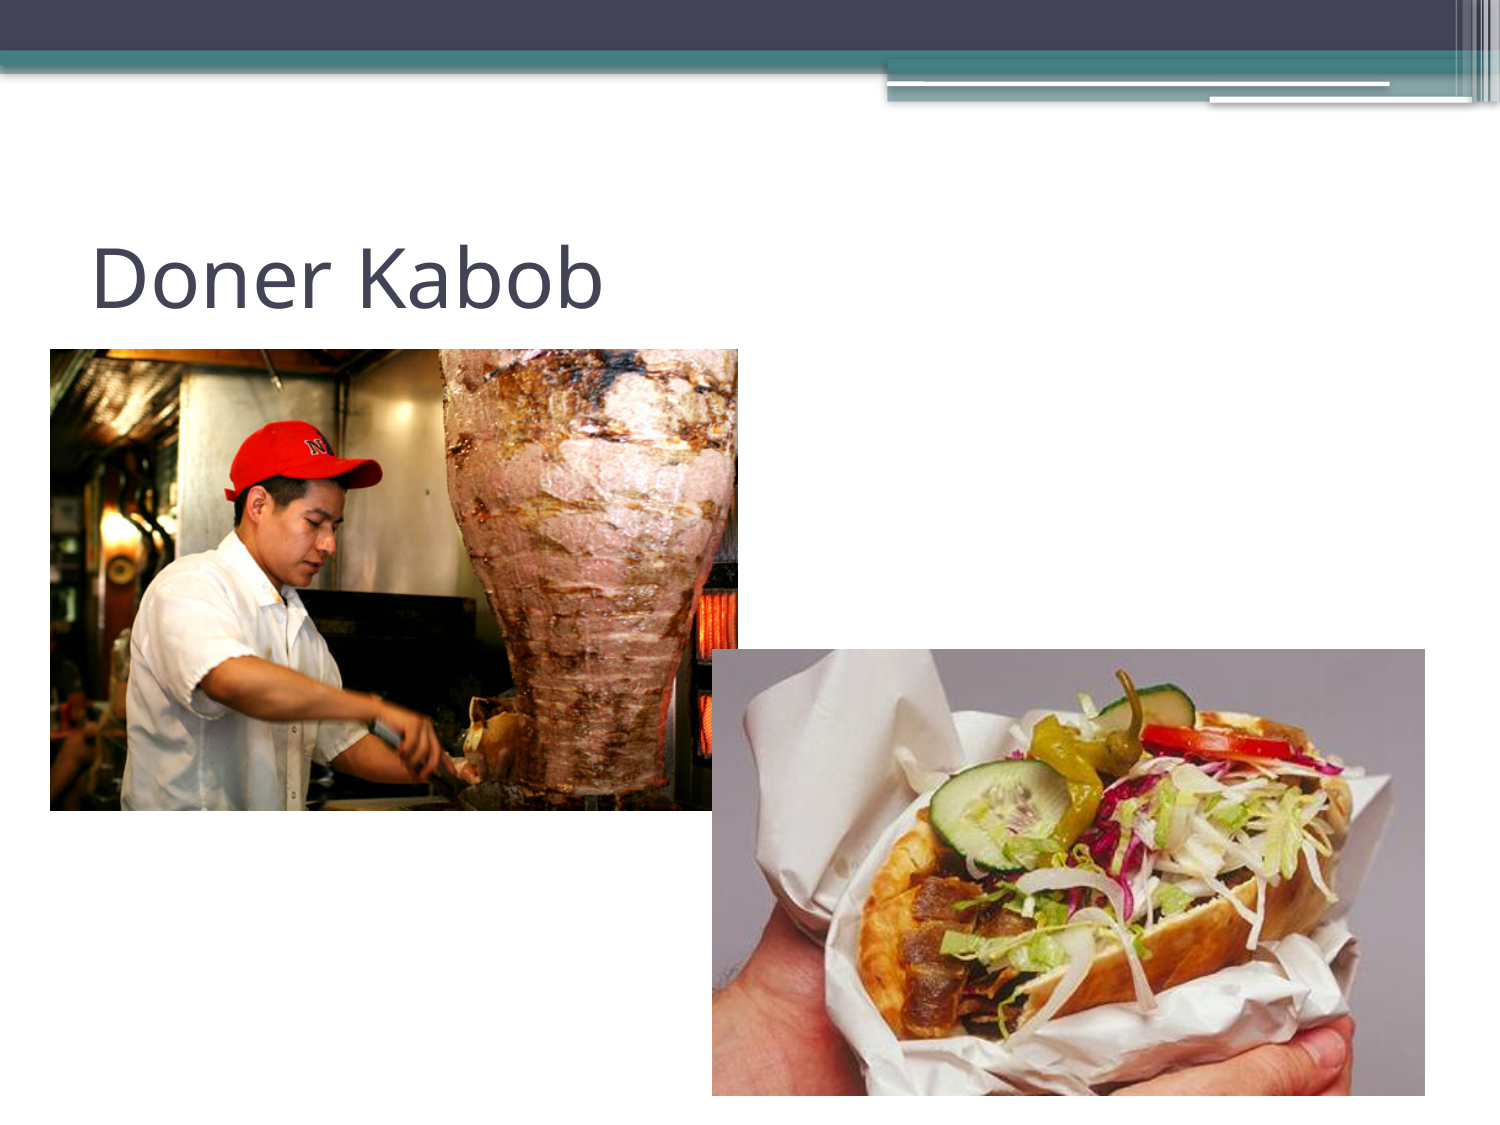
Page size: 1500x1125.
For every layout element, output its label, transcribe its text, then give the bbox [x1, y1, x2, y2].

title Doner Kabob [75, 187, 1425, 363]
picture [49, 349, 1426, 1097]
